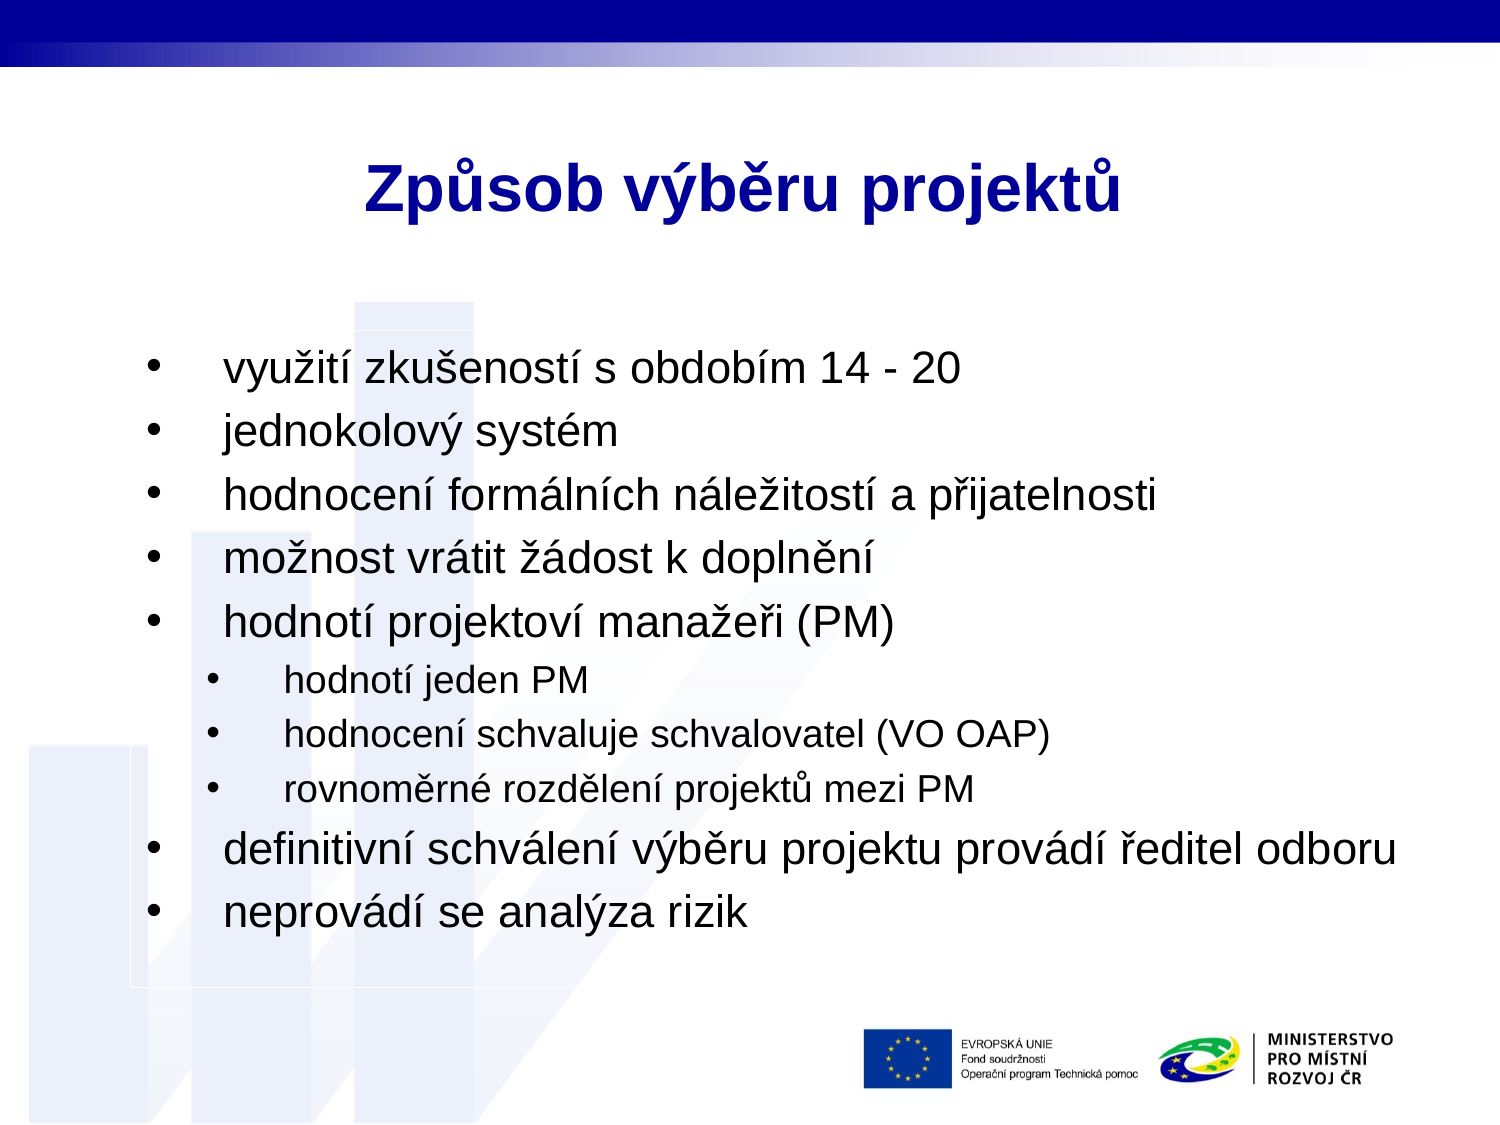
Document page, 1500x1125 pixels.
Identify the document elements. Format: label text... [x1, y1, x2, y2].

list využití zkušeností s obdobím 14 - 20 jednokolový systém hodnocení formálních náležitostí a přijatelnosti možnost vrátit žádost k doplnění hodnotí projektoví manažeři (PM) hodnotí jeden PM hodnocení schvaluje schvalovatel (VO OAP) rovnoměrné rozdělení projektů mezi PM definitivní schválení výběru projektu provádí ředitel odboru neprovádí se analýza rizik [130, 330, 1420, 988]
picture [29, 302, 1412, 1125]
title Způsob výběru projektů [63, 137, 1424, 220]
